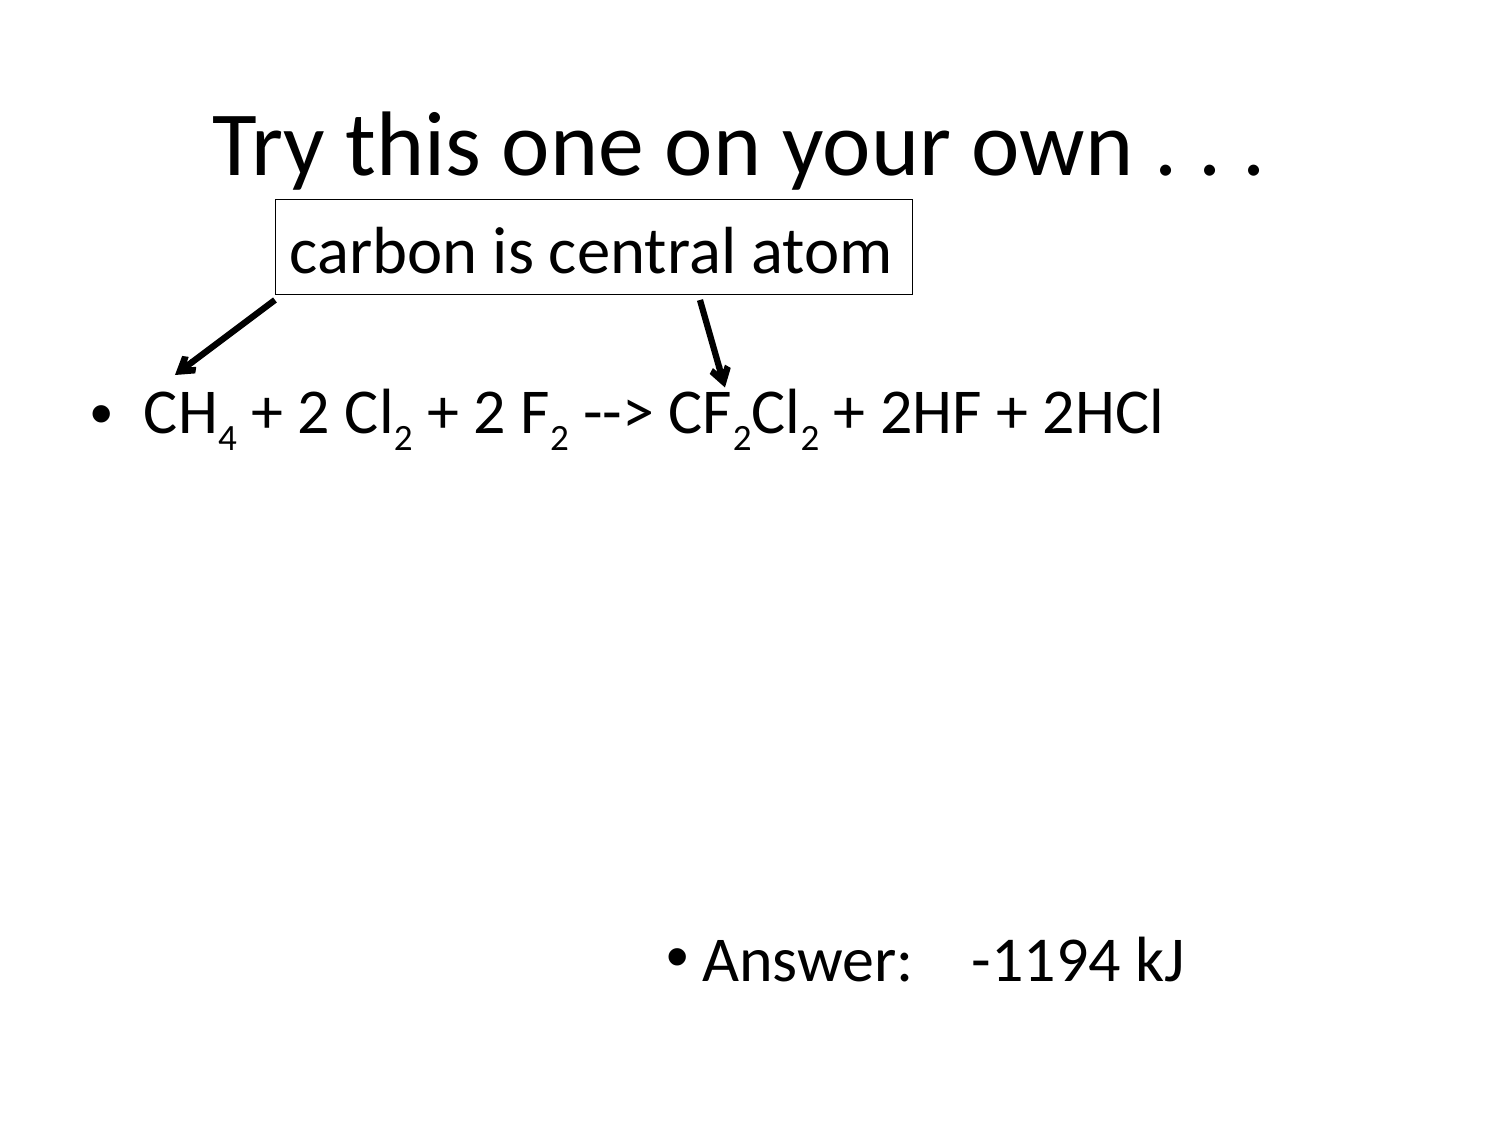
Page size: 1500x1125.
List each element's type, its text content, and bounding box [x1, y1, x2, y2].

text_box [174, 299, 276, 376]
list CH4 + 2 Cl2 + 2 F2 --> CF2Cl2 + 2HF + 2HCl Answer: -1194 kJ [75, 362, 1425, 1005]
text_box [699, 299, 726, 388]
text_box carbon is central atom [275, 199, 913, 295]
title Try this one on your own . . . [75, 45, 1425, 233]
